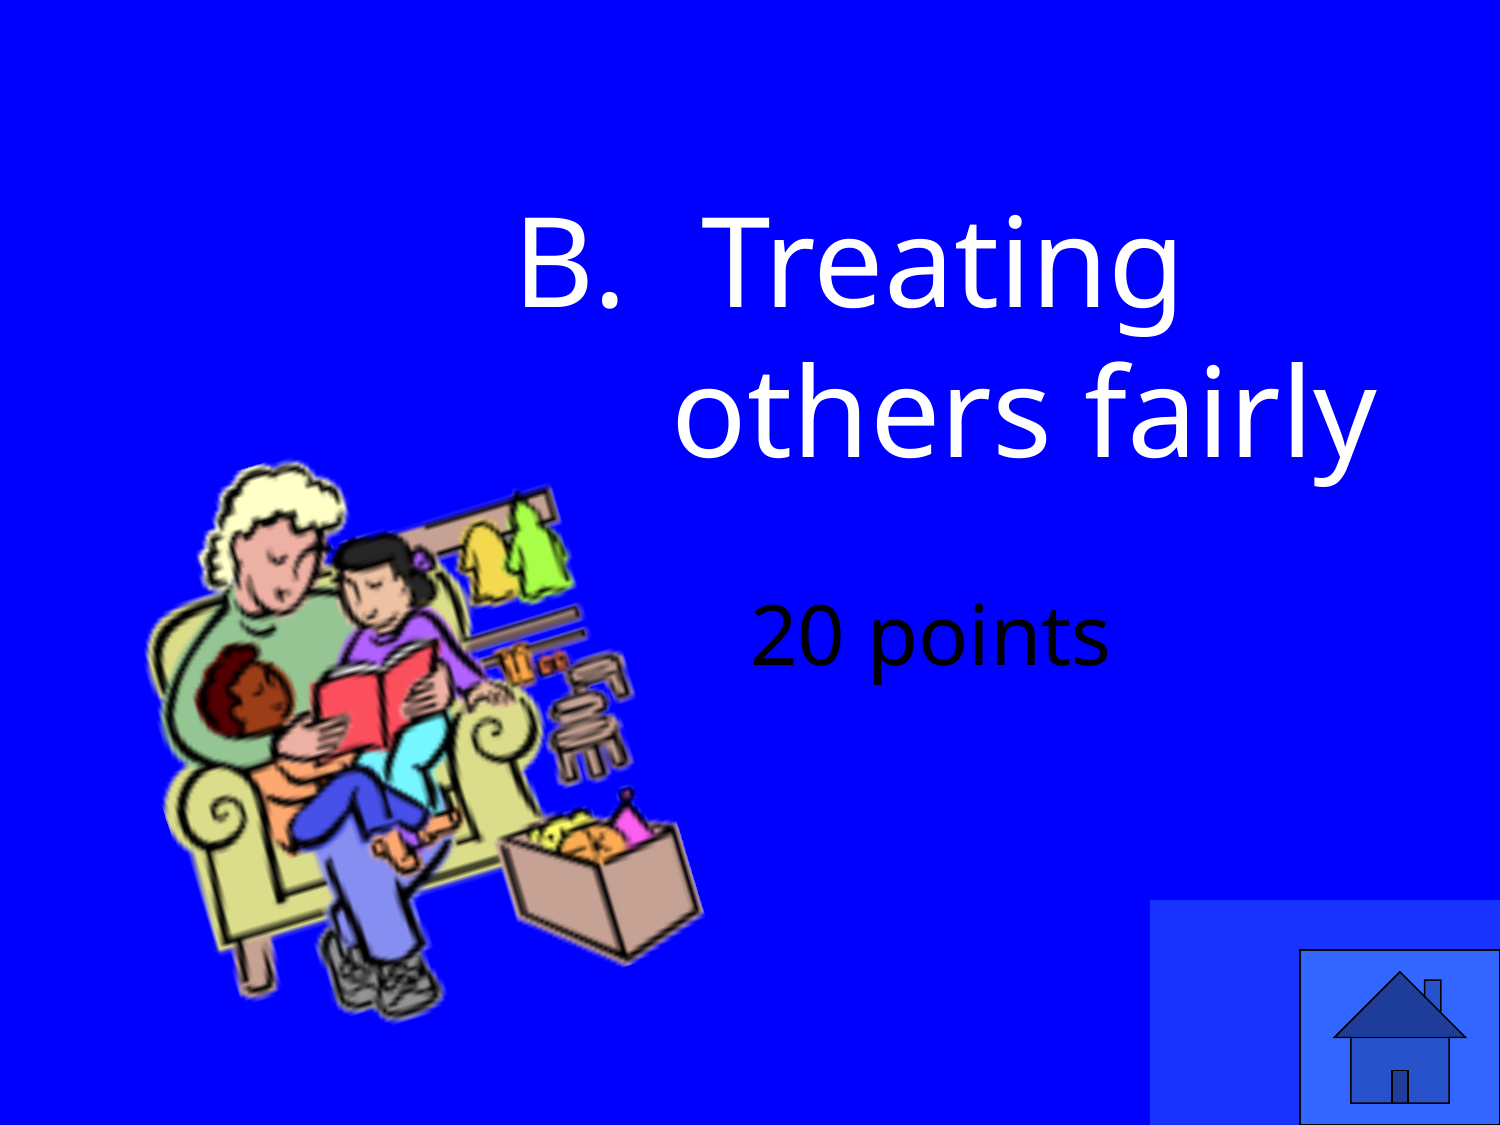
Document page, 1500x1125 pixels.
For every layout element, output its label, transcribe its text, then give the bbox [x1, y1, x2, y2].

text_box B. Treating others fairly 20 points [299, 174, 1500, 690]
picture [78, 381, 710, 1078]
text_box [1149, 899, 1500, 1125]
text_box [1299, 950, 1500, 1125]
